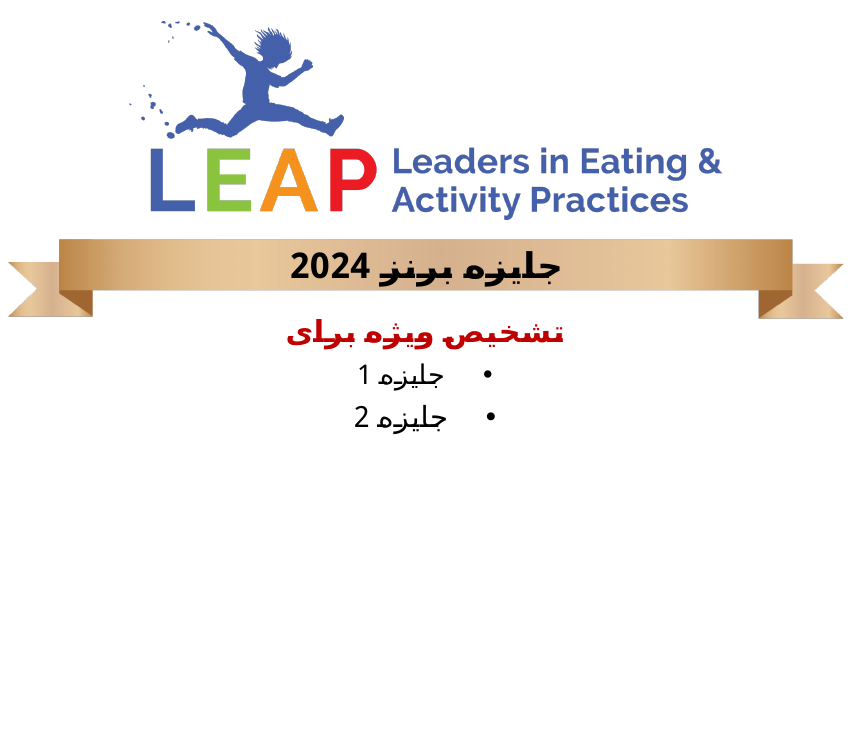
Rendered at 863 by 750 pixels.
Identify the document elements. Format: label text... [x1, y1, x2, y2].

title جایزه برنز 2024 [65, 240, 788, 294]
list تشخیص ویژه برای جایزه 1 جایزه 2 [92, 309, 758, 604]
picture [1, 0, 863, 338]
